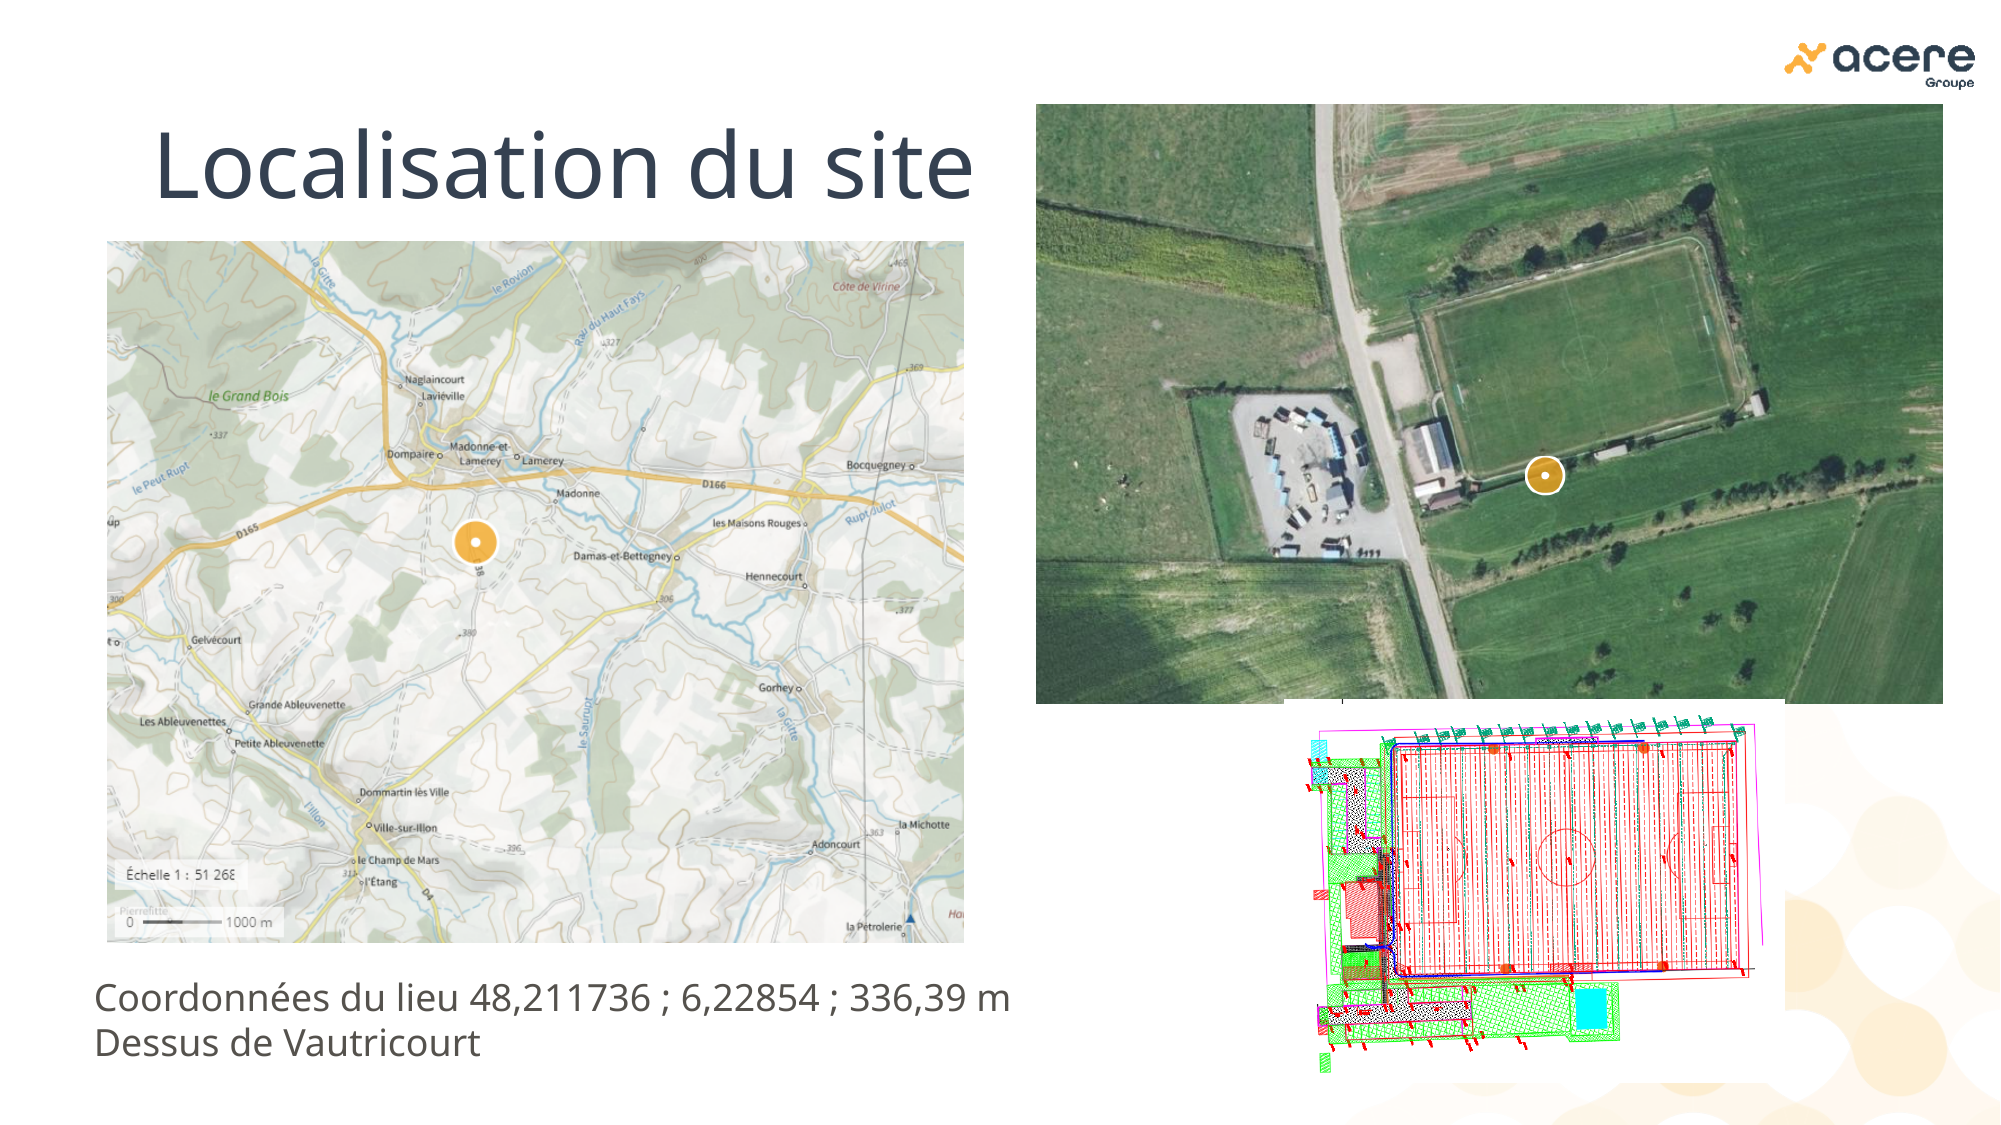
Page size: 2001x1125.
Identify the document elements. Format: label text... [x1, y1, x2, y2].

picture [1782, 38, 1980, 94]
text_box Coordonnées du lieu 48,211736 ; 6,22854 ; 336,39 m Dessus de Vautricourt [78, 967, 1027, 1072]
title Localisation du site [137, 59, 1863, 278]
picture [107, 241, 964, 944]
picture [1035, 103, 2000, 1125]
